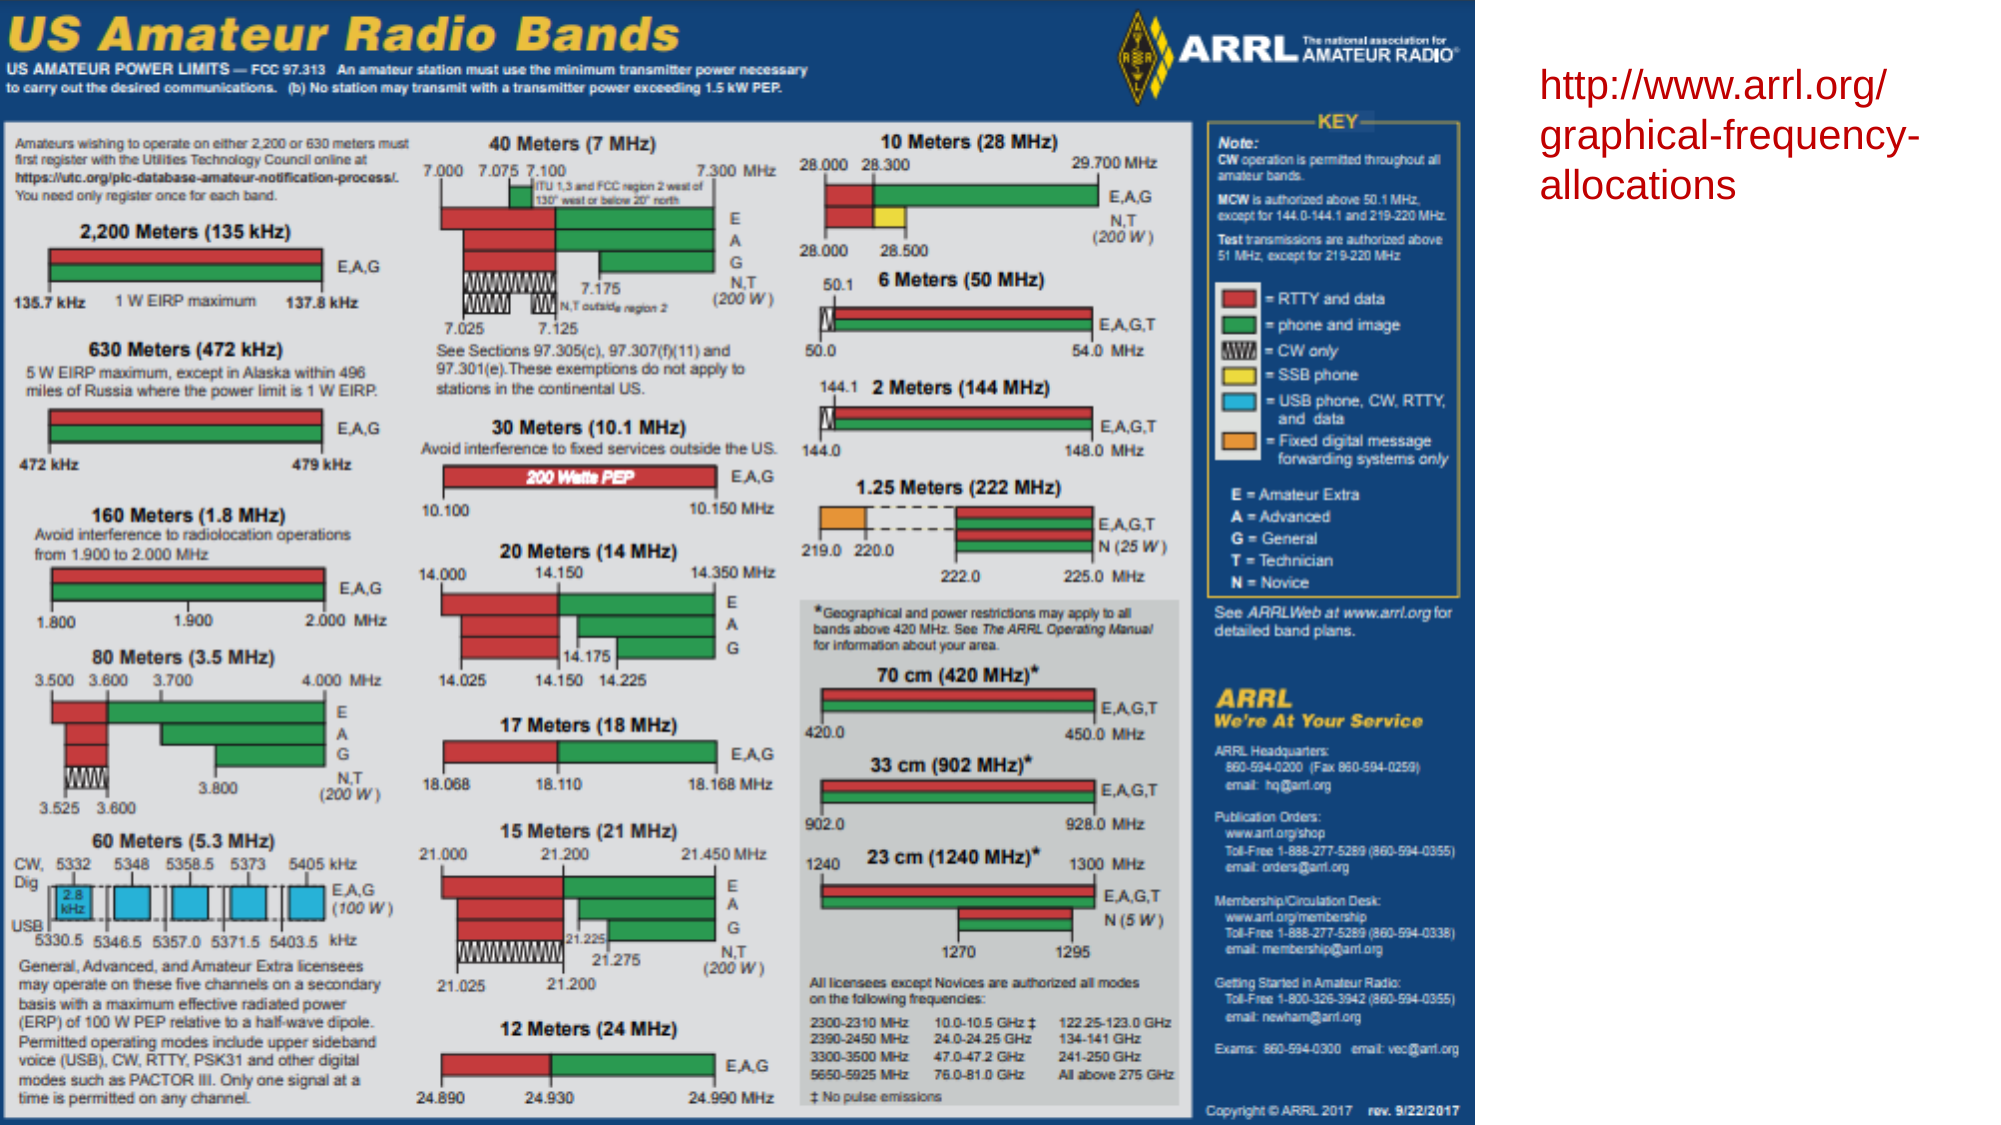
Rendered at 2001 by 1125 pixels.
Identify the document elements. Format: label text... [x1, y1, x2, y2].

text_box http://www.arrl.org/graphical-frequency-allocations [1524, 50, 1975, 215]
picture [0, 0, 1476, 1125]
